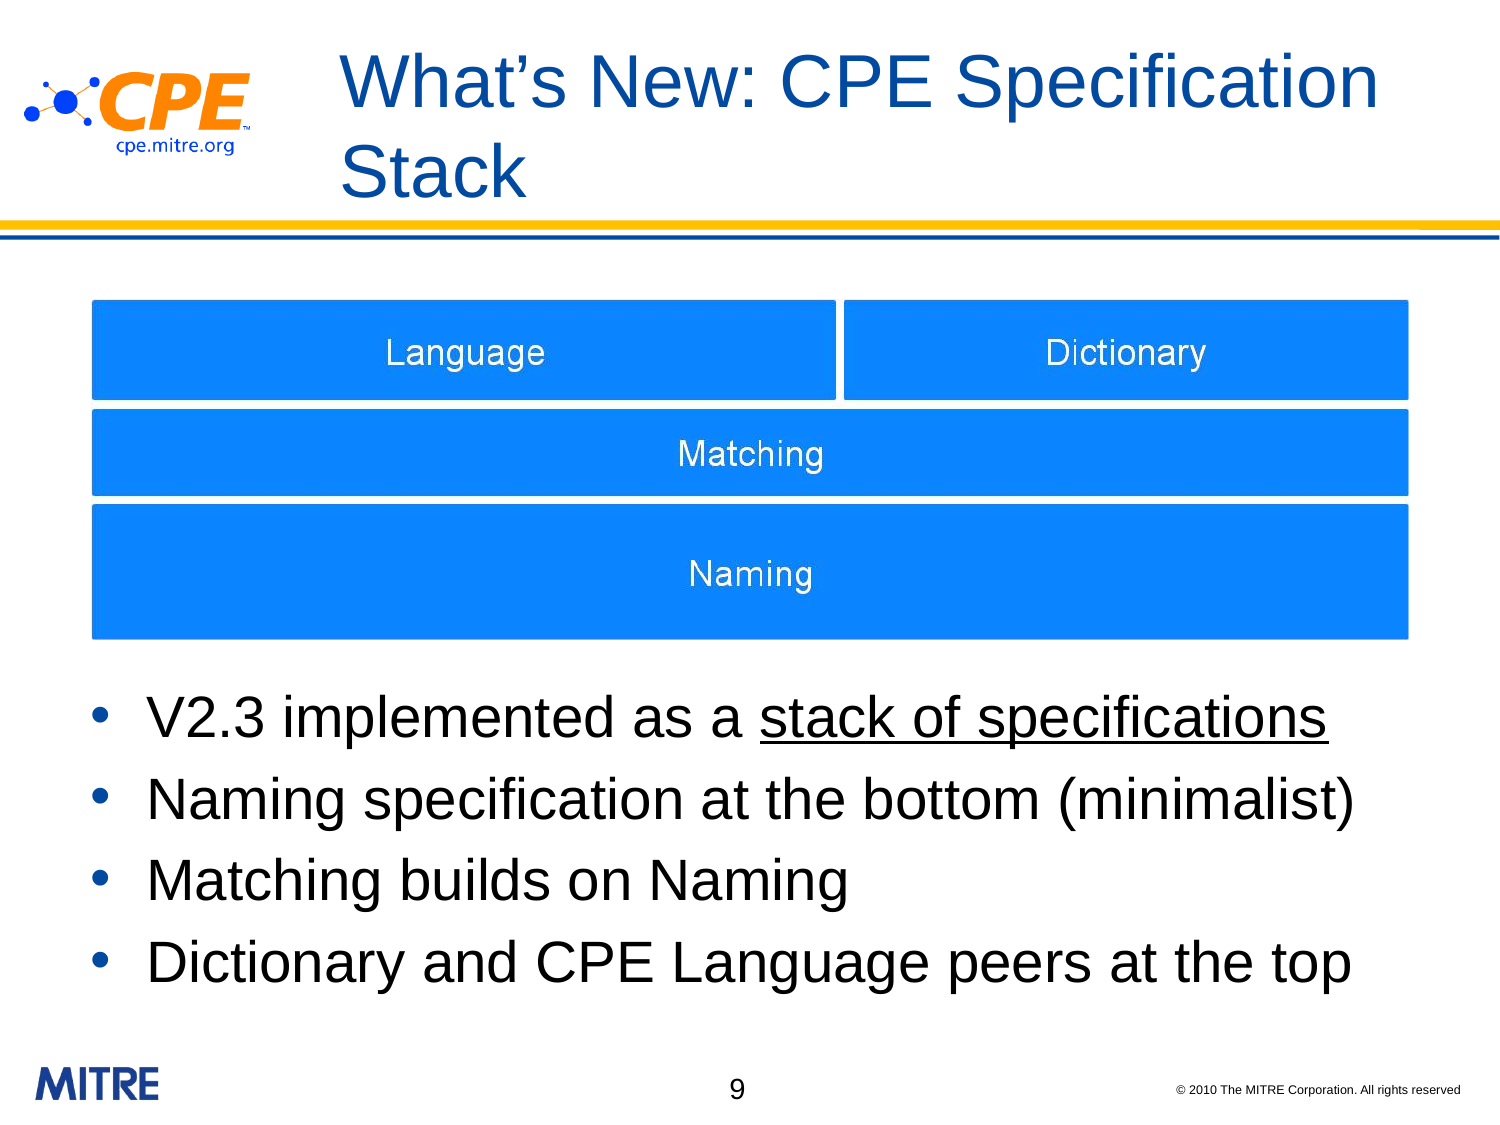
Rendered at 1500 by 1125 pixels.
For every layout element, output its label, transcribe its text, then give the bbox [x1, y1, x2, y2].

slide_number 9 [562, 1062, 913, 1113]
picture [30, 1064, 163, 1106]
picture [24, 72, 250, 156]
title What’s New: CPE Specification Stack [324, 44, 1438, 201]
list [90, 299, 1410, 640]
text_box V2.3 implemented as a stack of specifications Naming specification at the bottom (minimalist) Matching builds on Naming Dictionary and CPE Language peers at the top [74, 671, 1425, 1050]
